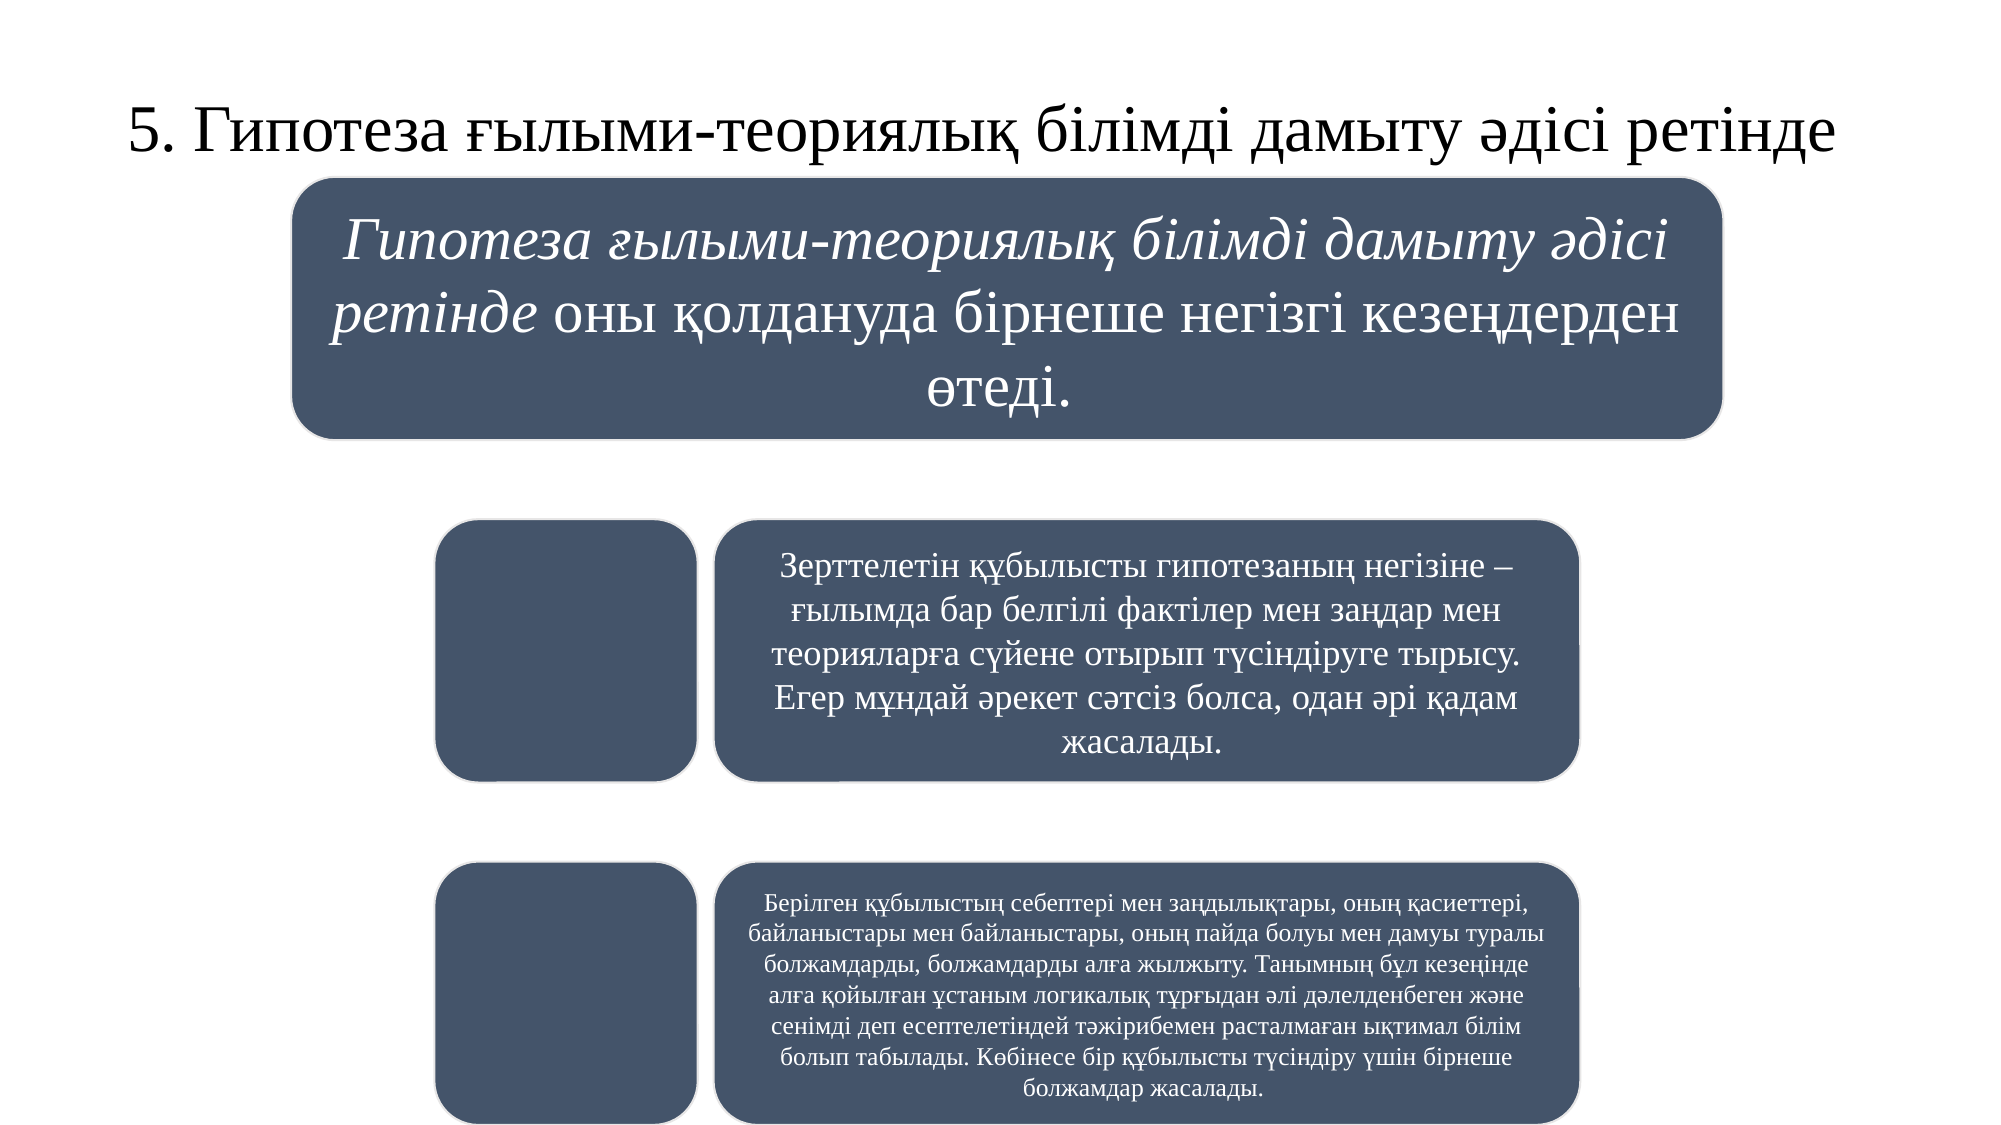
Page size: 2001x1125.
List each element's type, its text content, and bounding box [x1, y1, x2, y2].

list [111, 176, 1903, 1125]
title 5. Гипотеза ғылыми-теориялық білімді дамыту әдісі ретінде [112, 59, 1903, 176]
